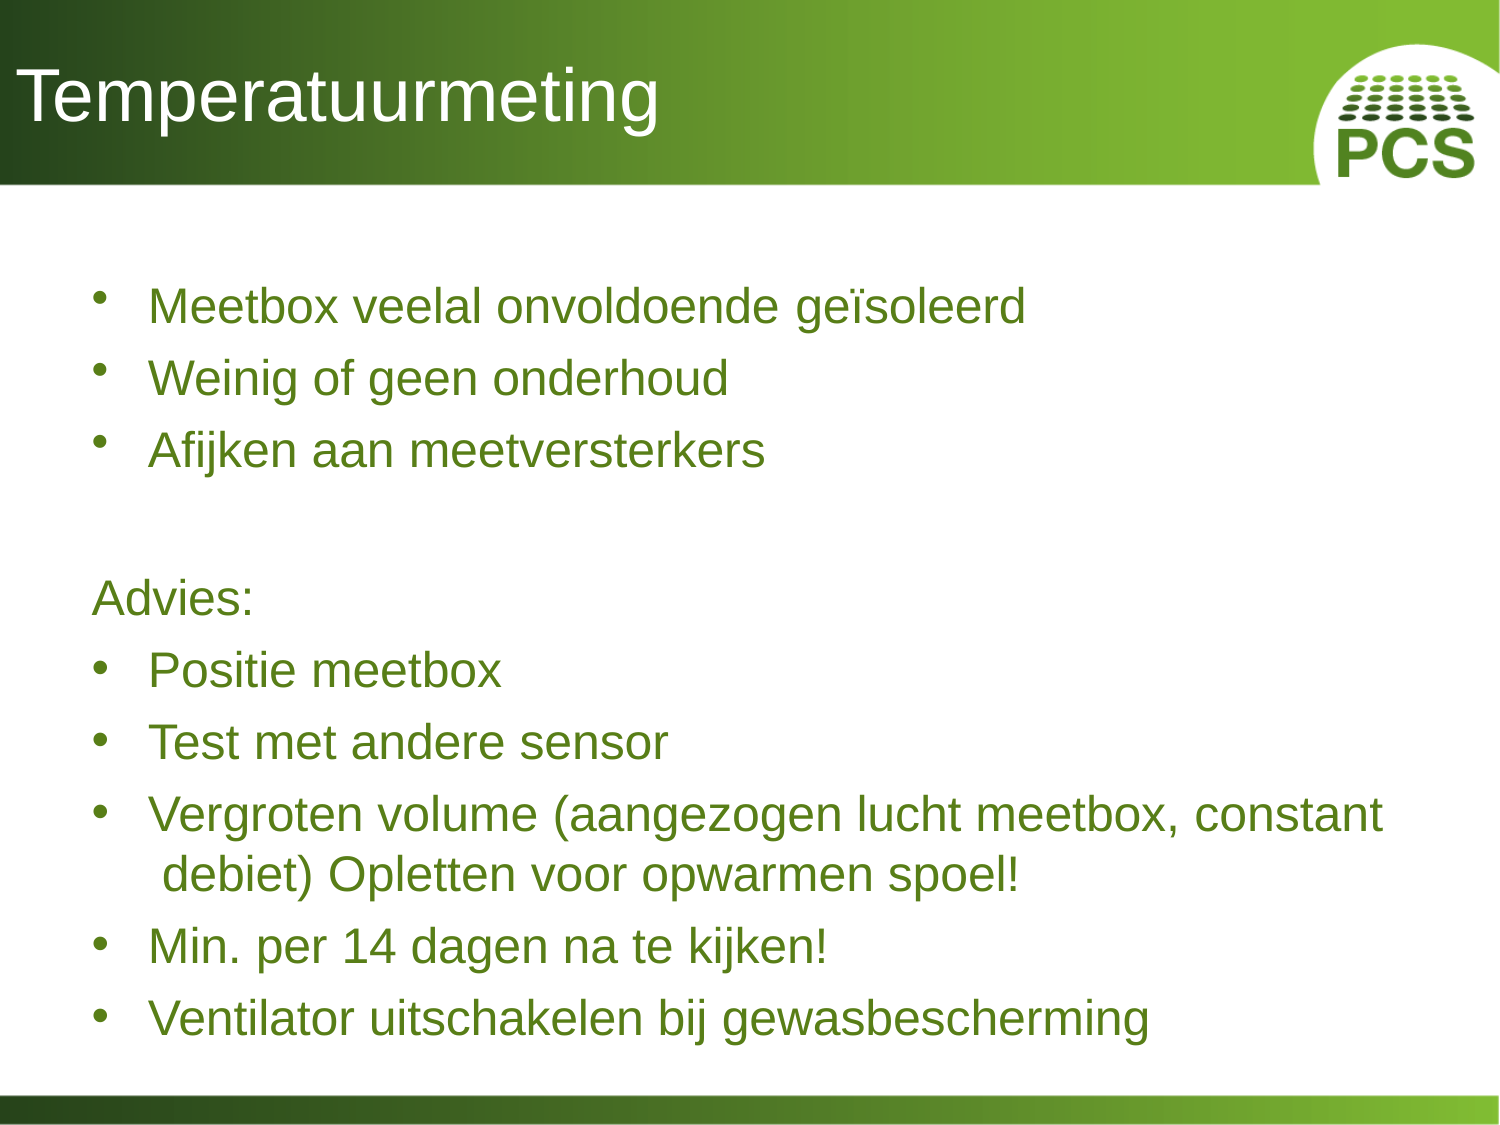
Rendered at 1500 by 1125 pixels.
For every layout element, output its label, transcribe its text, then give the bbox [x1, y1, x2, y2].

picture [0, 0, 1500, 1125]
text_box Meetbox veelal onvoldoende geïsoleerd Weinig of geen onderhoud Afijken aan meetversterkers Advies: Positie meetbox Test met andere sensor Vergroten volume (aangezogen lucht meetbox, constant debiet) Opletten voor opwarmen spoel! Min. per 14 dagen na te kijken! Ventilator uitschakelen bij gewasbescherming [89, 259, 1394, 1045]
title Temperatuurmeting [12, 44, 673, 235]
